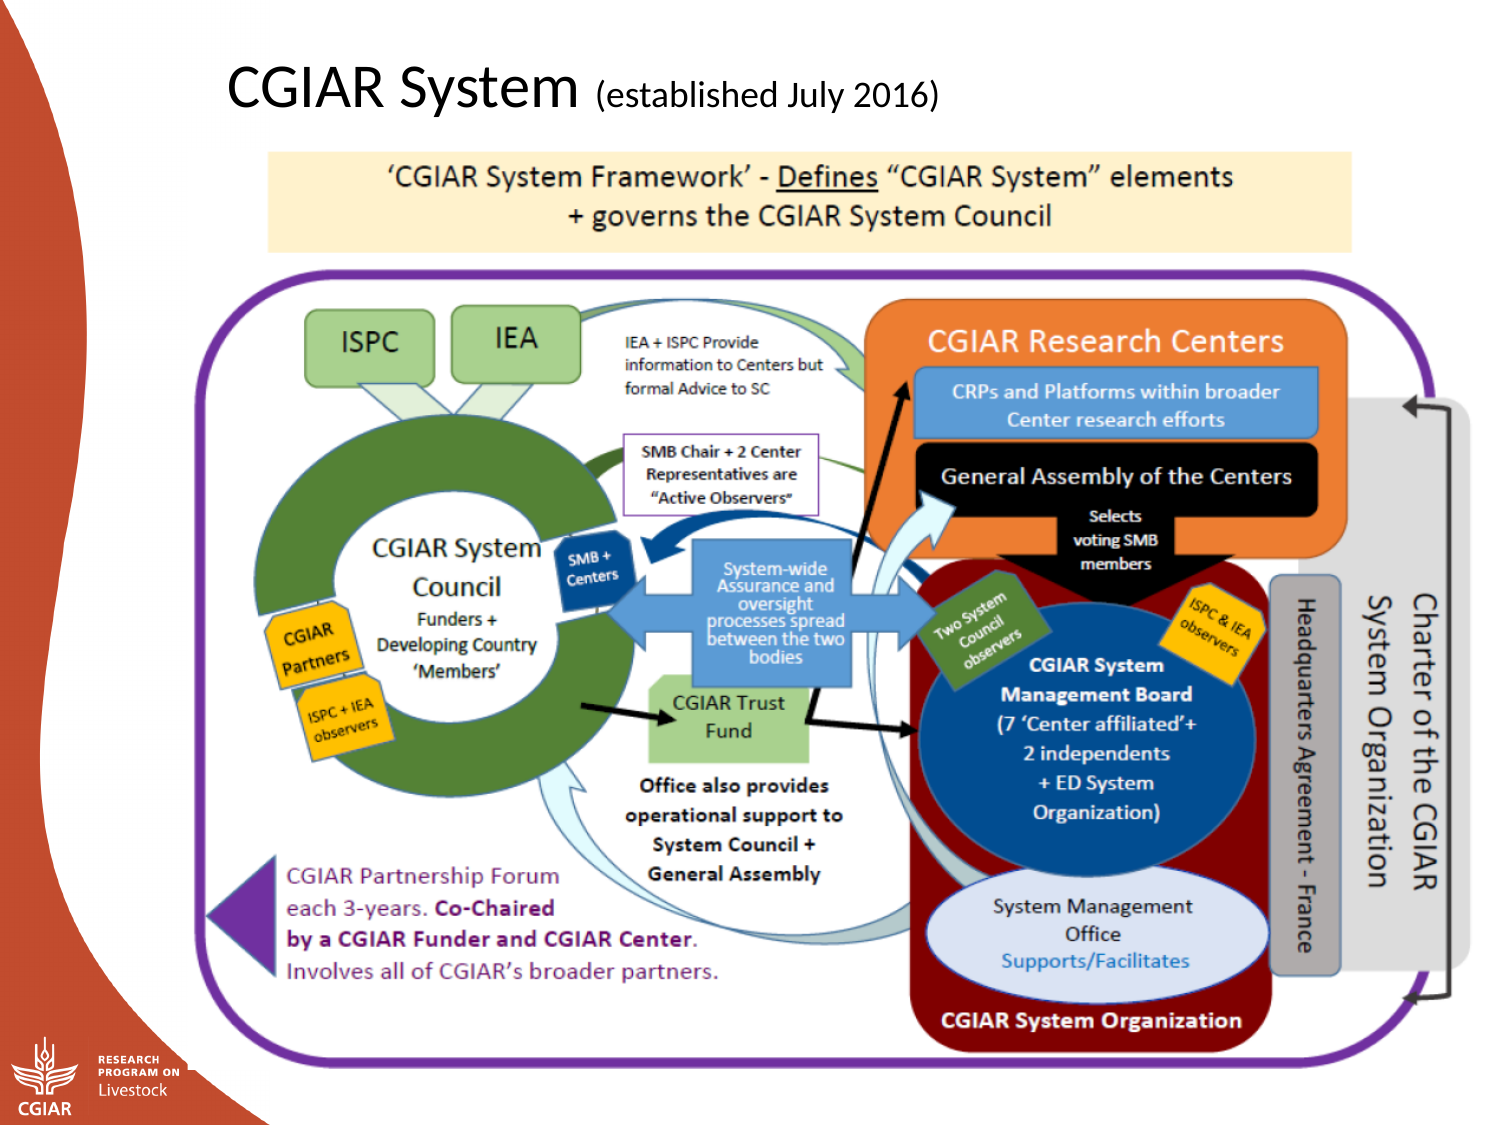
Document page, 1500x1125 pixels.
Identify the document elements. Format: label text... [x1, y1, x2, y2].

picture [0, 0, 1488, 1125]
list CGIAR System (established July 2016) [212, 37, 1450, 148]
